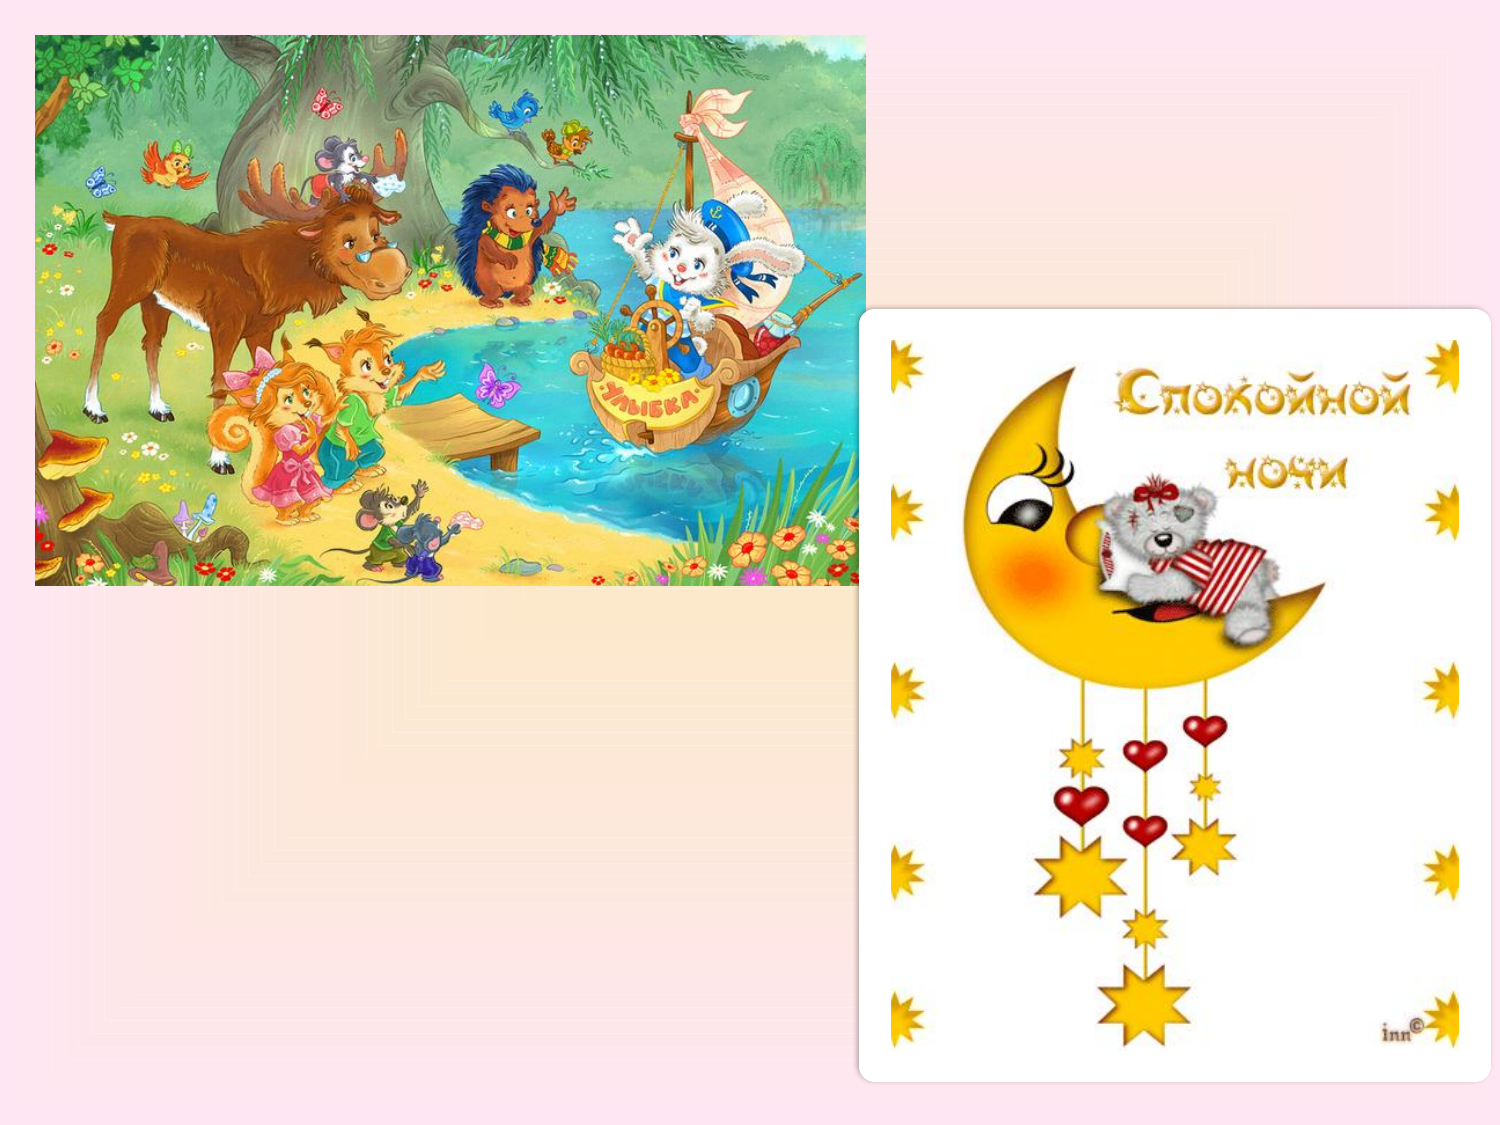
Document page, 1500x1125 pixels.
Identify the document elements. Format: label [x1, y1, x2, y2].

picture [34, 34, 866, 587]
picture [890, 339, 1460, 1052]
